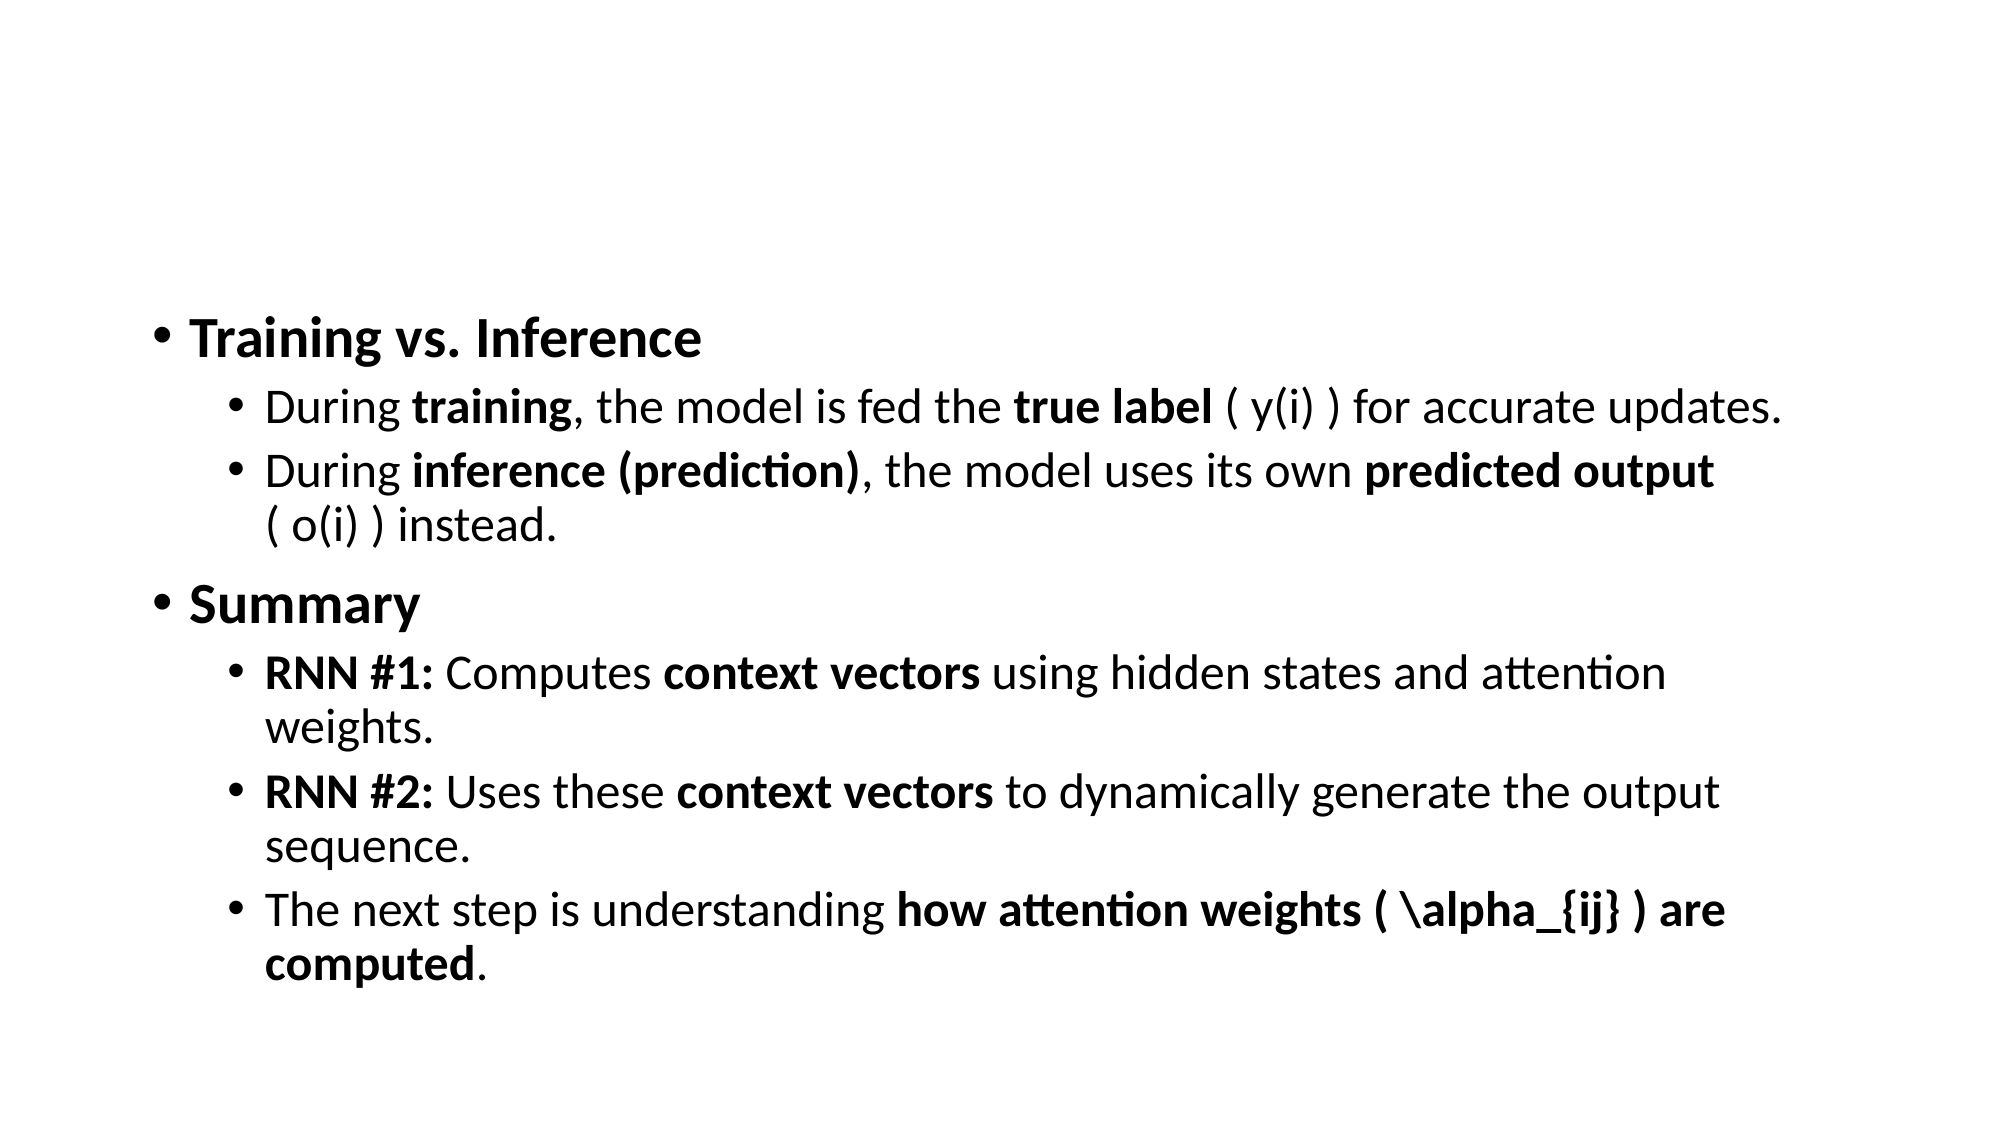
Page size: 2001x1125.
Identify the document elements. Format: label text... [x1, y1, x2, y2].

list Training vs. Inference During training, the model is fed the true label ( y(i) ) for accurate updates. During inference (prediction), the model uses its own predicted output ( o(i) ) instead. Summary RNN #1: Computes context vectors using hidden states and attention weights. RNN #2: Uses these context vectors to dynamically generate the output sequence. The next step is understanding how attention weights ( \alpha_{ij} ) are computed. [137, 299, 1863, 1014]
